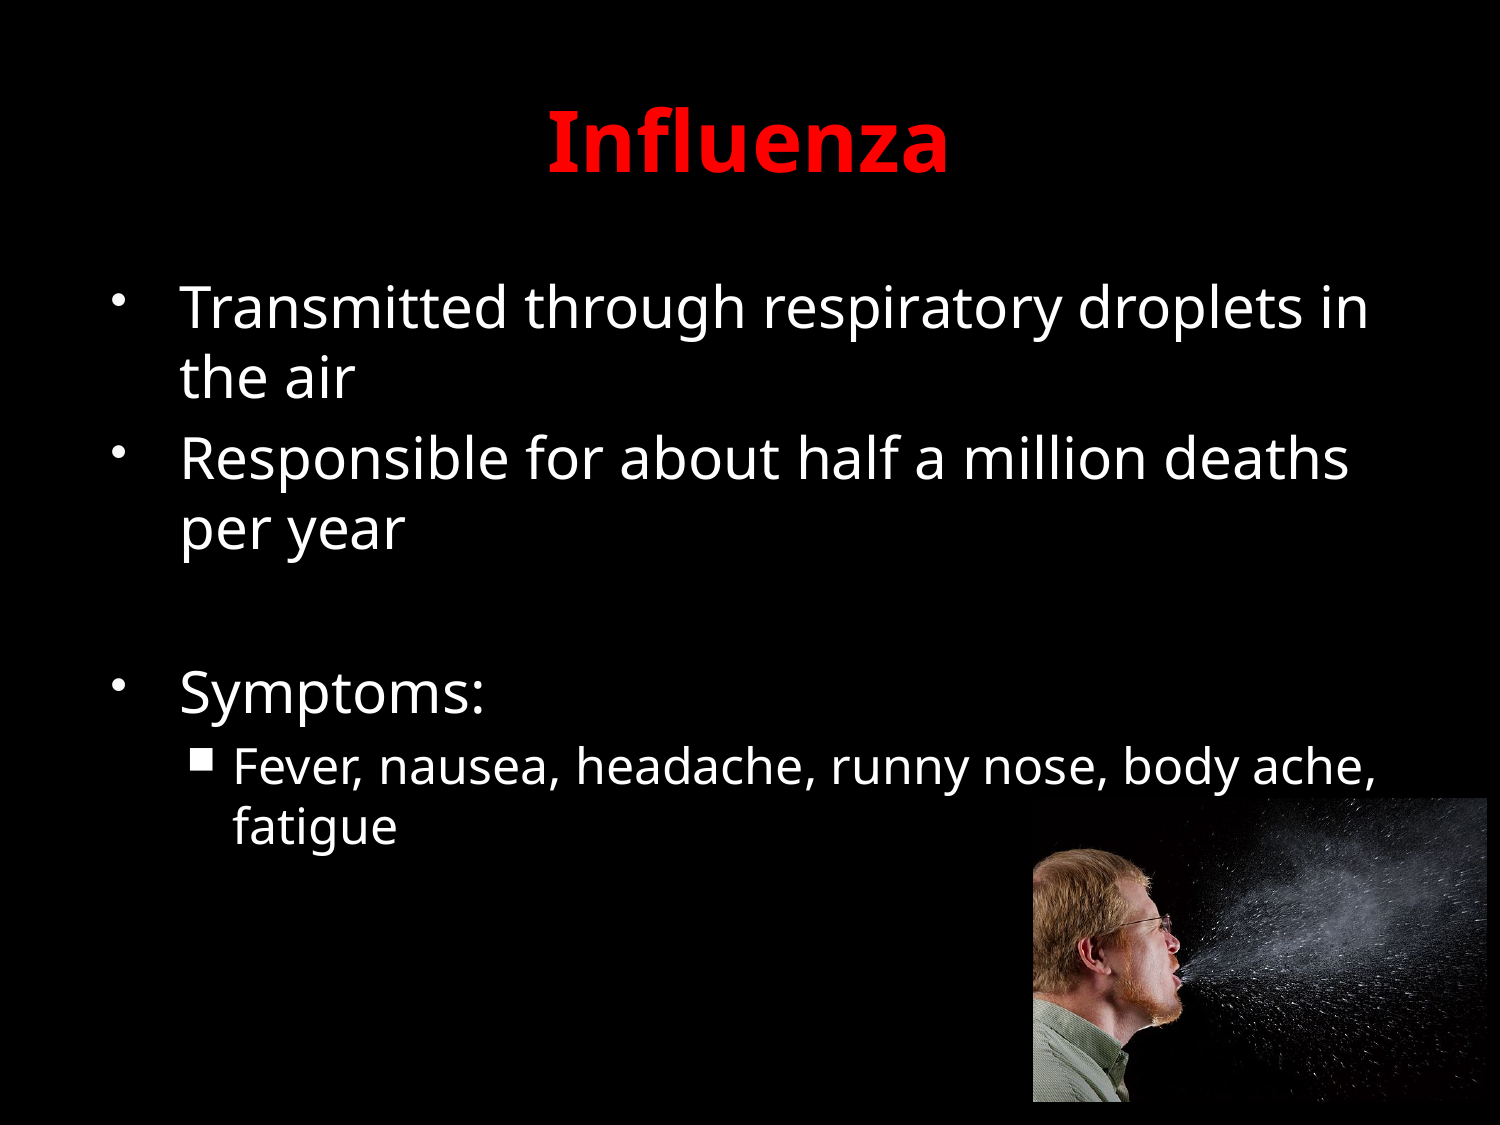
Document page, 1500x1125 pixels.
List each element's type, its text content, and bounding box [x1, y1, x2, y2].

list Transmitted through respiratory droplets in the air Responsible for about half a million deaths per year Symptoms: Fever, nausea, headache, runny nose, body ache, fatigue [75, 262, 1425, 1035]
picture [1033, 798, 1487, 1102]
title Influenza [75, 45, 1425, 233]
